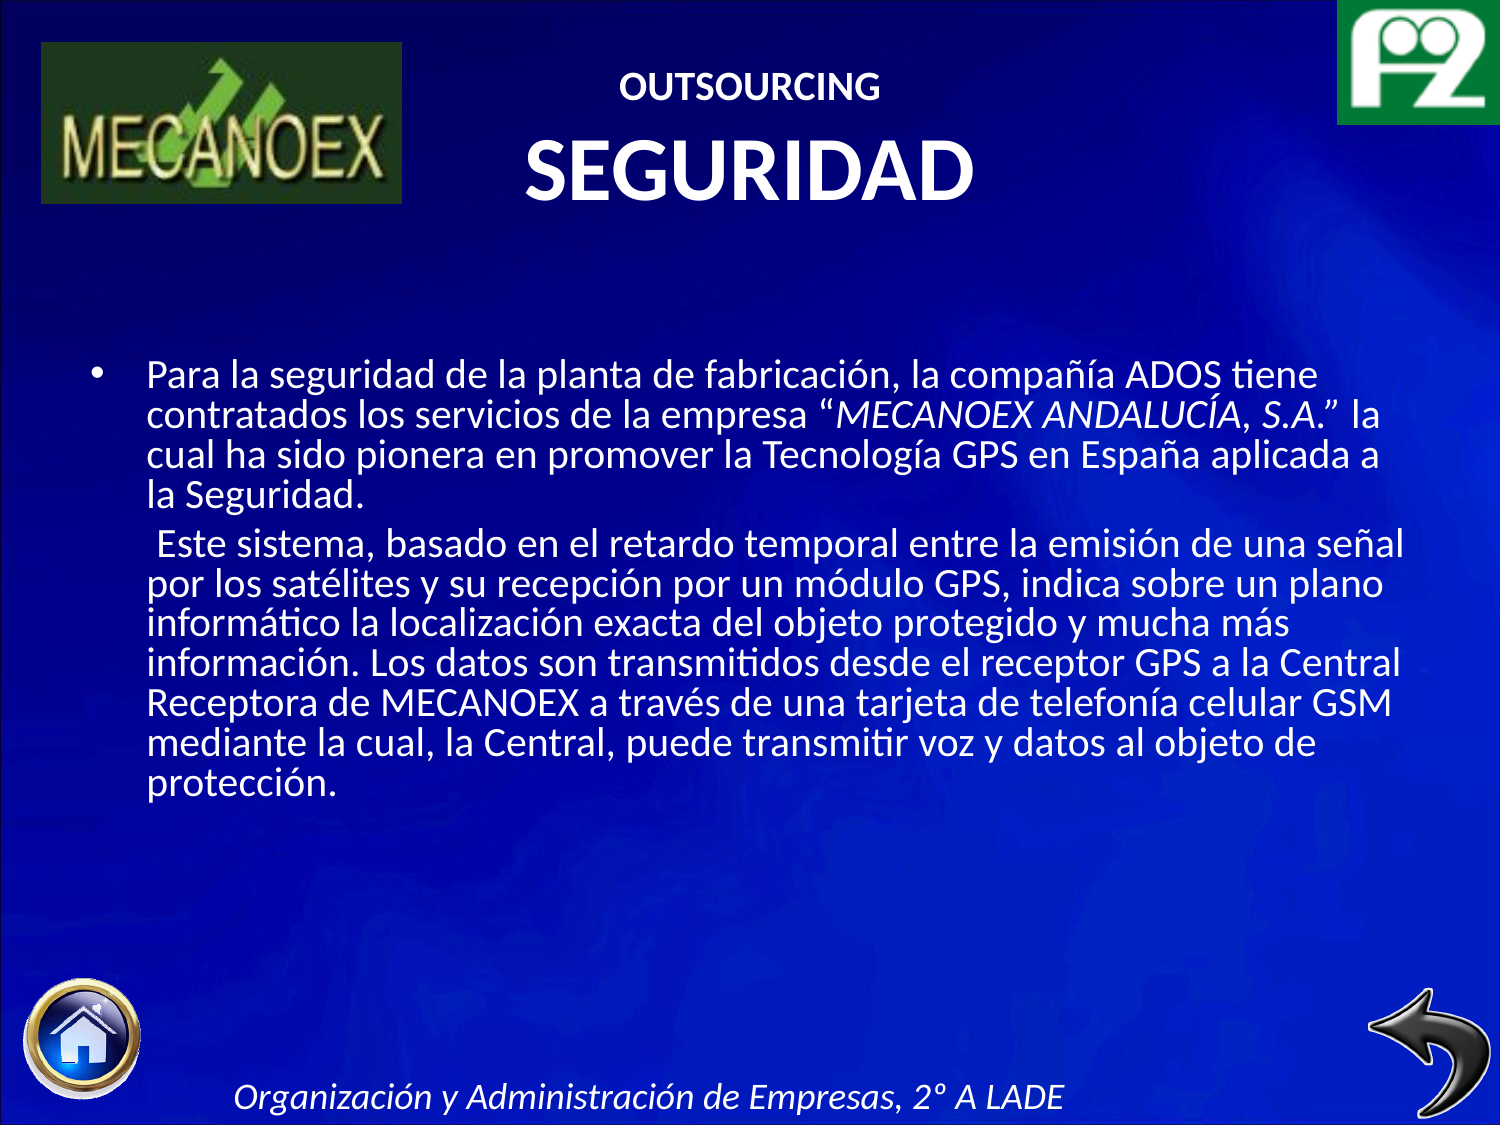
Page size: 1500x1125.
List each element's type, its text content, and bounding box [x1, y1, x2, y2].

list Para la seguridad de la planta de fabricación, la compañía ADOS tiene contratados los servicios de la empresa “MECANOEX ANDALUCÍA, S.A.” la cual ha sido pionera en promover la Tecnología GPS en España aplicada a la Seguridad. Este sistema, basado en el retardo temporal entre la emisión de una señal por los satélites y su recepción por un módulo GPS, indica sobre un plano informático la localización exacta del objeto protegido y mucha más información. Los datos son transmitidos desde el receptor GPS a la Central Receptora de MECANOEX a través de una tarjeta de telefonía celular GSM mediante la cual, la Central, puede transmitir voz y datos al objeto de protección. [74, 262, 1426, 1006]
title OUTSOURCING SEGURIDAD [74, 44, 1426, 233]
text_box Organización y Administración de Empresas, 2º A LADE [218, 1064, 1199, 1125]
picture [0, 0, 1500, 1125]
